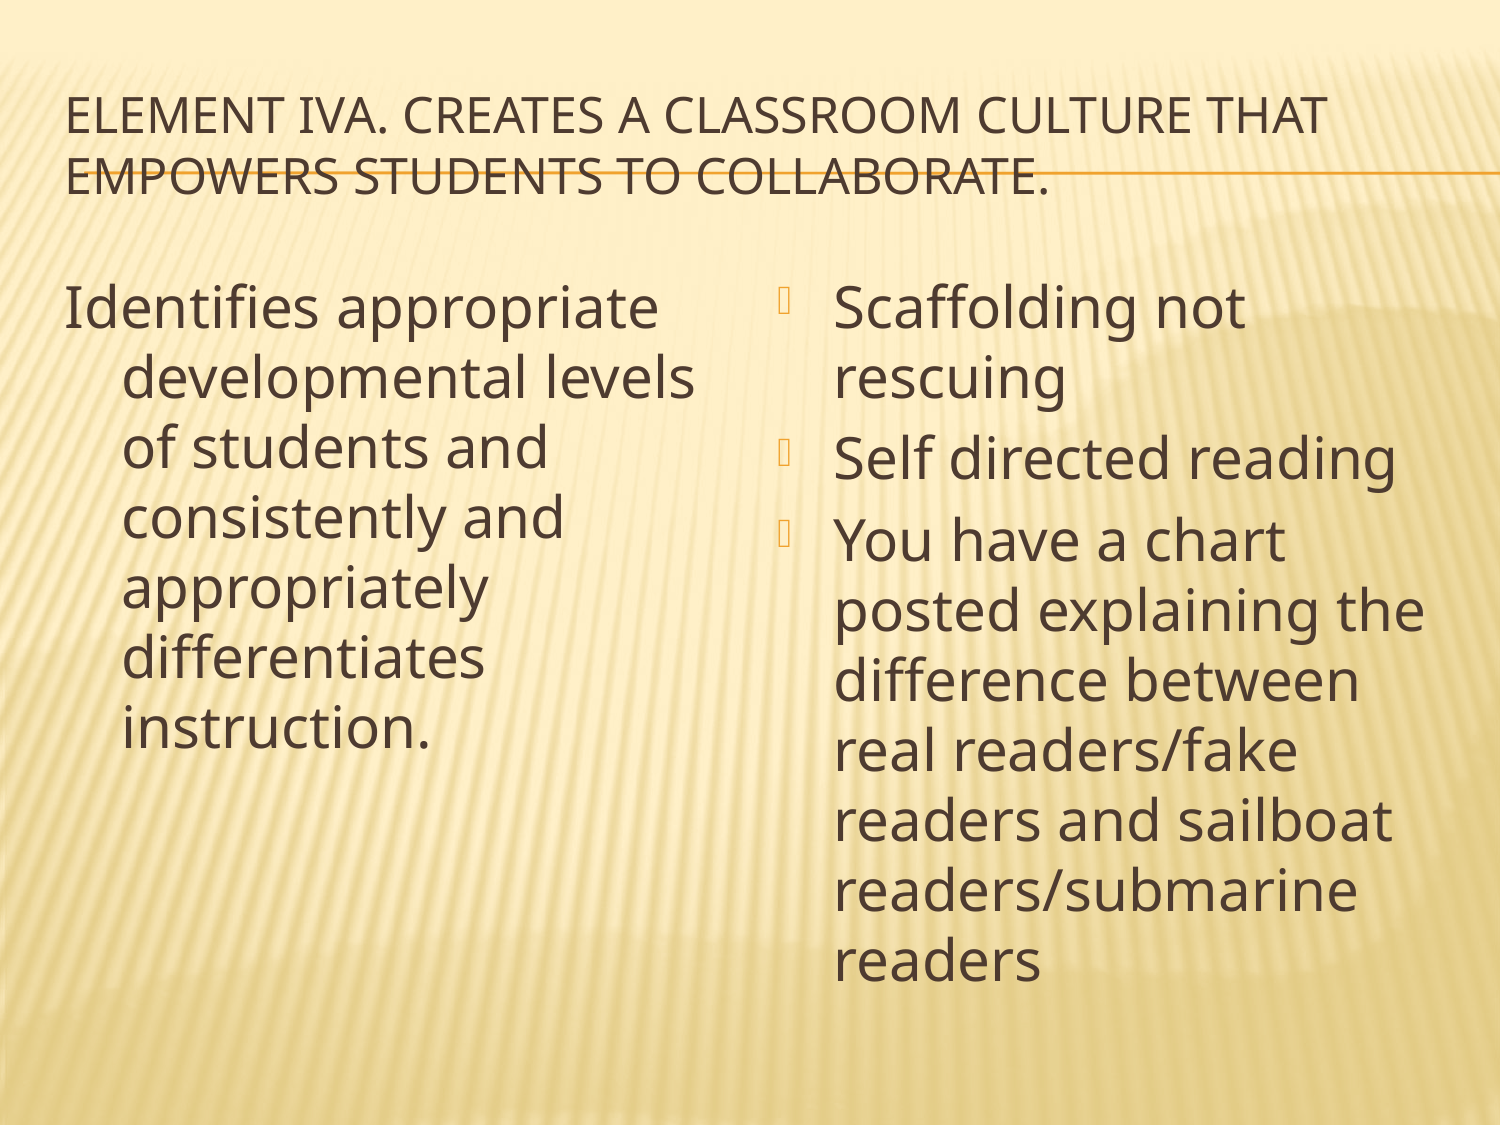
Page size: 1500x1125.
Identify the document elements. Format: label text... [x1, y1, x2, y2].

list Scaffolding not rescuing Self directed reading You have a chart posted explaining the difference between real readers/fake readers and sailboat readers/submarine readers [762, 262, 1475, 1038]
list Identifies appropriate developmental levels of students and consistently and appropriately differentiates instruction. [50, 262, 738, 1038]
title Element IVA. Creates a classroom culture that empowers students to collaborate. [49, 75, 1475, 213]
